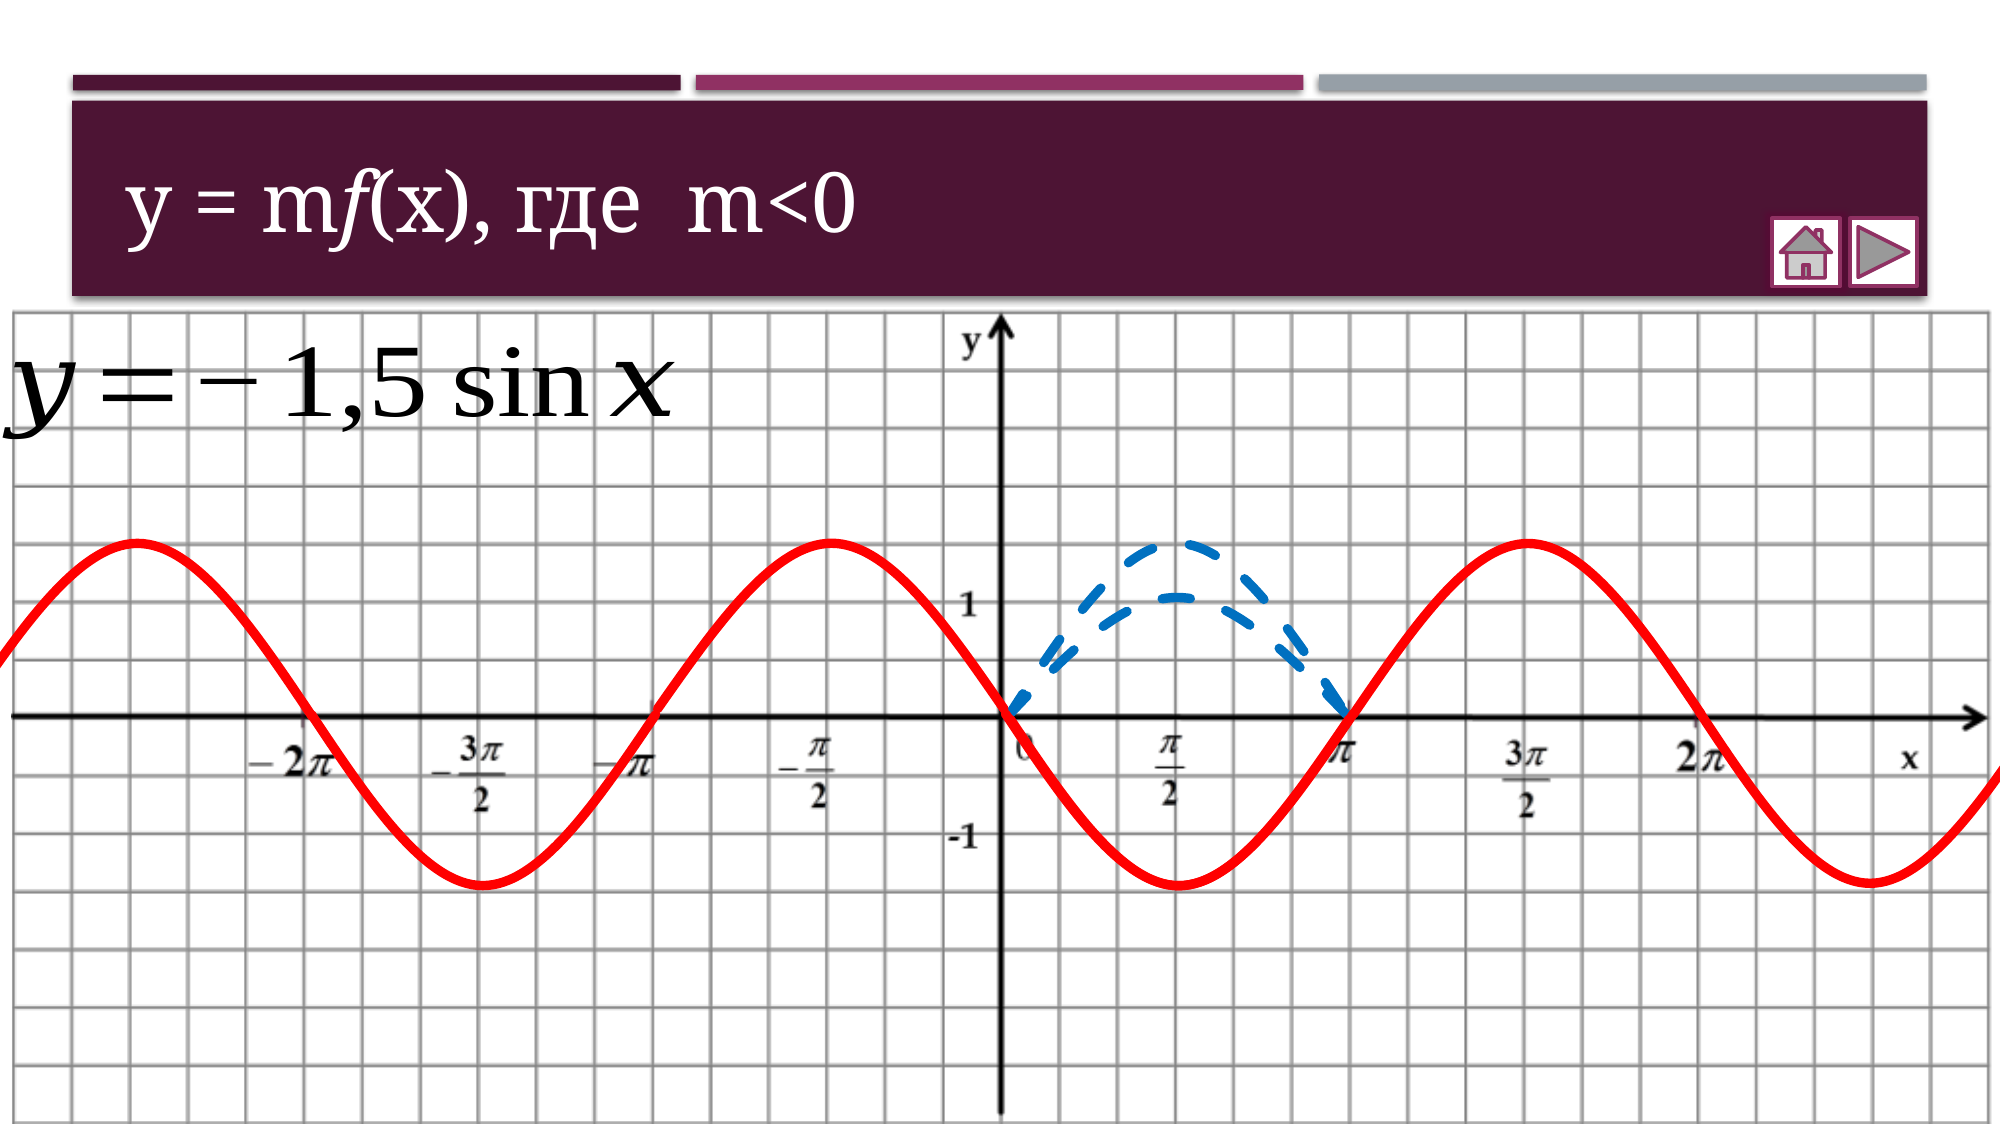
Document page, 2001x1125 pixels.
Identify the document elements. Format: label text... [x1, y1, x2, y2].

text_box [1851, 216, 1919, 284]
picture [10, 887, 2000, 1125]
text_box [0, 542, 2000, 887]
picture [10, 286, 2000, 542]
title y = mf(x), где m<0 [110, 106, 1761, 258]
text_box [1770, 216, 1842, 284]
